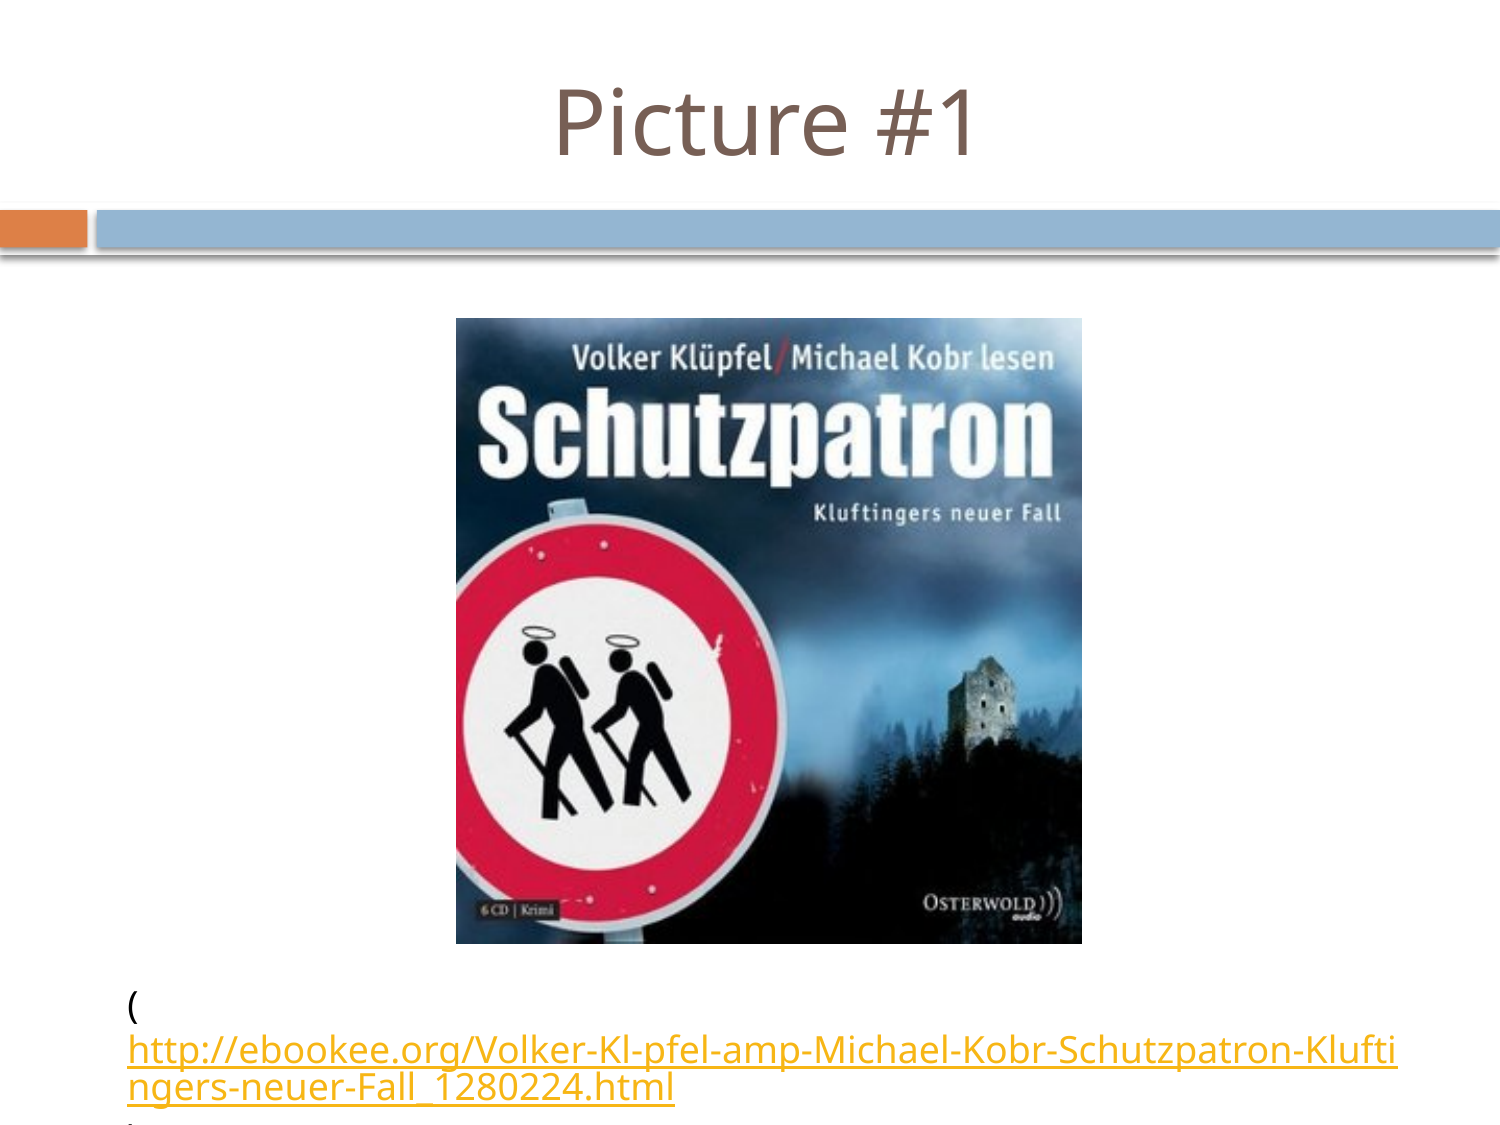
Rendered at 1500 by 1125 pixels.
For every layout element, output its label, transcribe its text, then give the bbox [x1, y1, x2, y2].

text_box (http://ebookee.org/Volker-Kl-pfel-amp-Michael-Kobr-Schutzpatron-Kluftingers-neuer-Fall_1280224.html) [112, 973, 1425, 1125]
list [456, 318, 1083, 945]
title Picture #1 [100, 37, 1438, 200]
